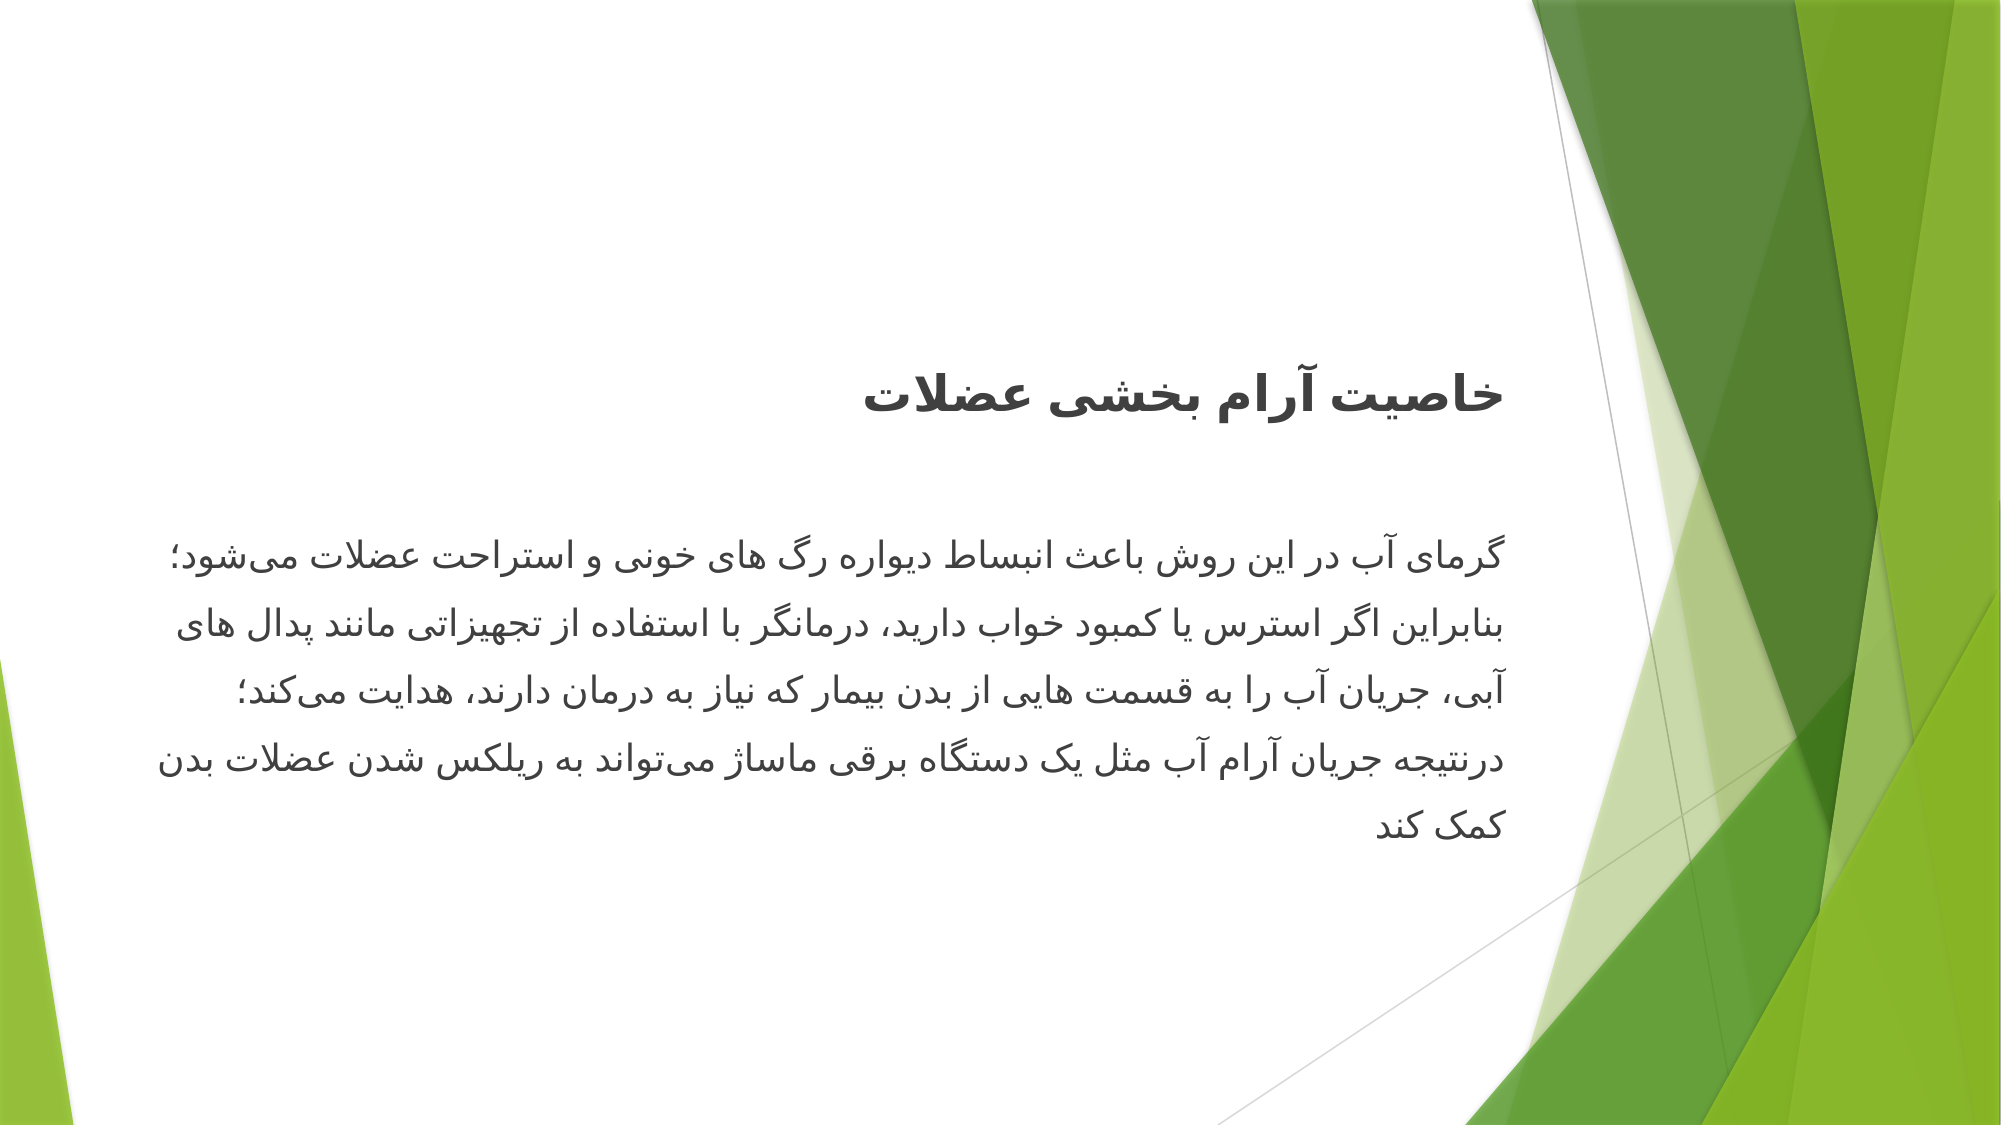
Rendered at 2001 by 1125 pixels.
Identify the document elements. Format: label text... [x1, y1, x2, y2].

list خاصیت آرام بخشی عضلات گرمای آب در این روش باعث انبساط دیواره‌ رگ‌ های خونی و استراحت عضلات می‌شود؛ بنابراین اگر استرس یا کمبود خواب دارید، درمانگر با استفاده از تجهیزاتی مانند پدال‌ های آبی، جریان آب را به قسمت‌ هایی از بدن بیمار که نیاز به درمان دارند، هدایت می‌کند؛ درنتیجه جریان آرام آب مثل یک دستگاه برقی ماساژ می‌تواند به ریلکس شدن عضلات بدن کمک کند [111, 354, 1522, 992]
